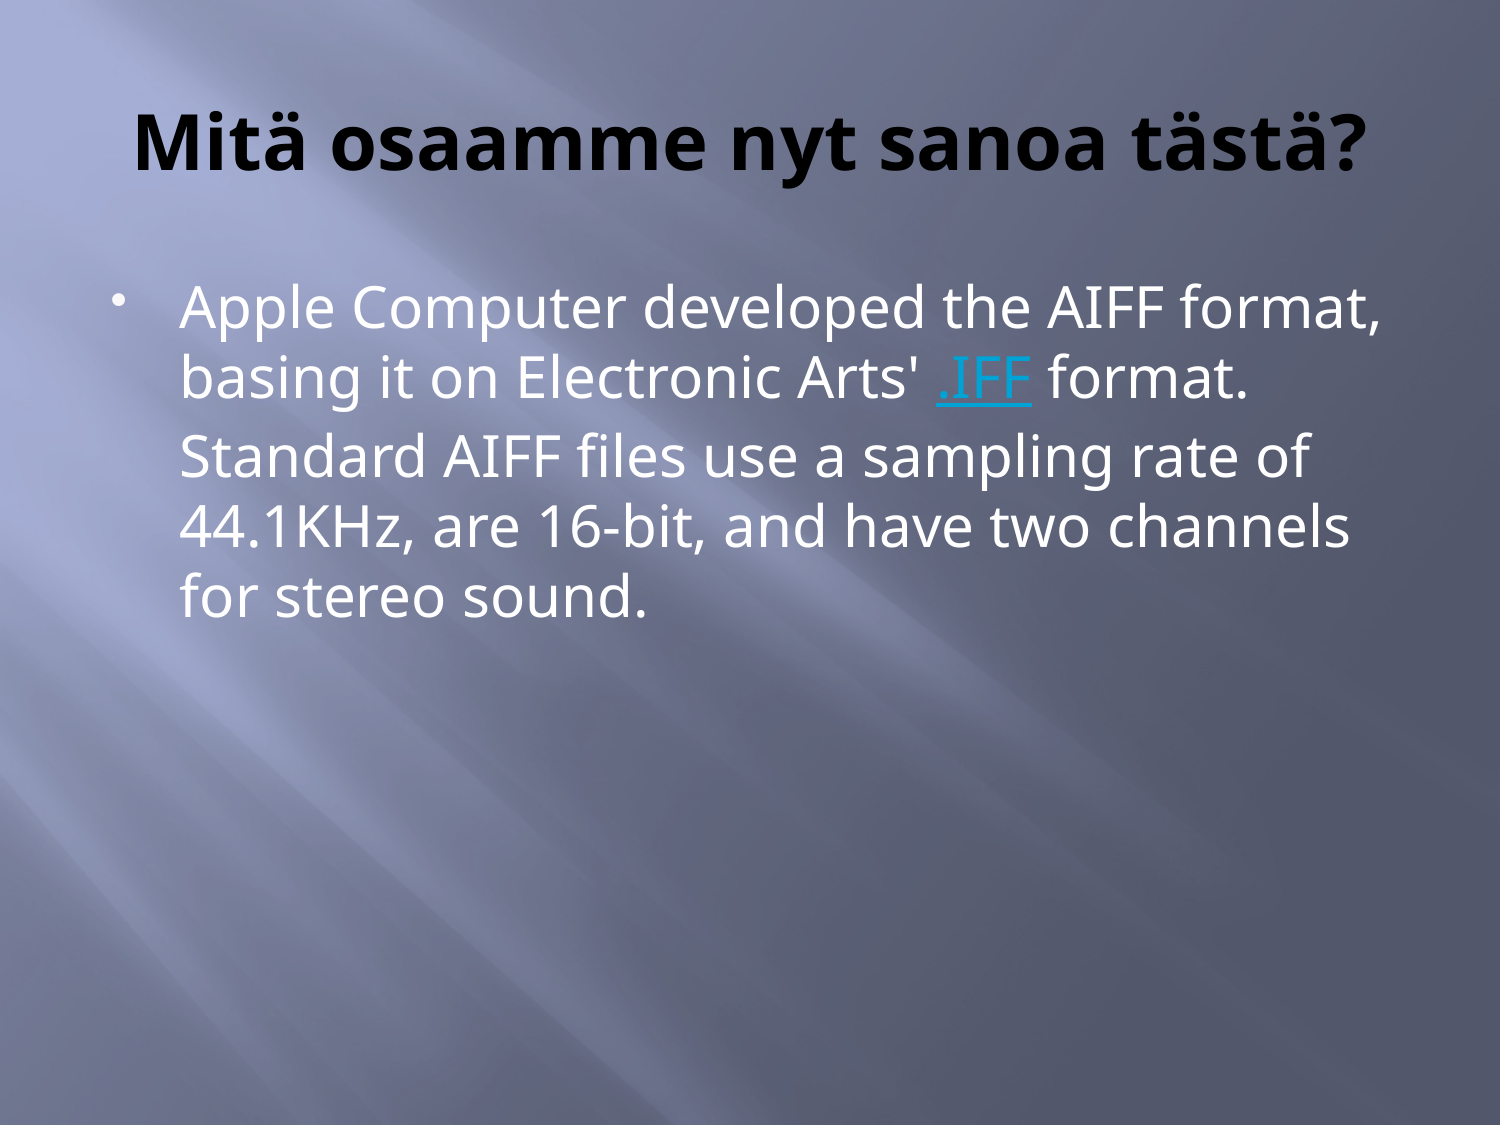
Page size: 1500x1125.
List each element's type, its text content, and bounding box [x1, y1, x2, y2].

title Mitä osaamme nyt sanoa tästä? [75, 45, 1425, 233]
list Apple Computer developed the AIFF format, basing it on Electronic Arts' .IFF format. Standard AIFF files use a sampling rate of 44.1KHz, are 16-bit, and have two channels for stereo sound. [75, 262, 1425, 1035]
